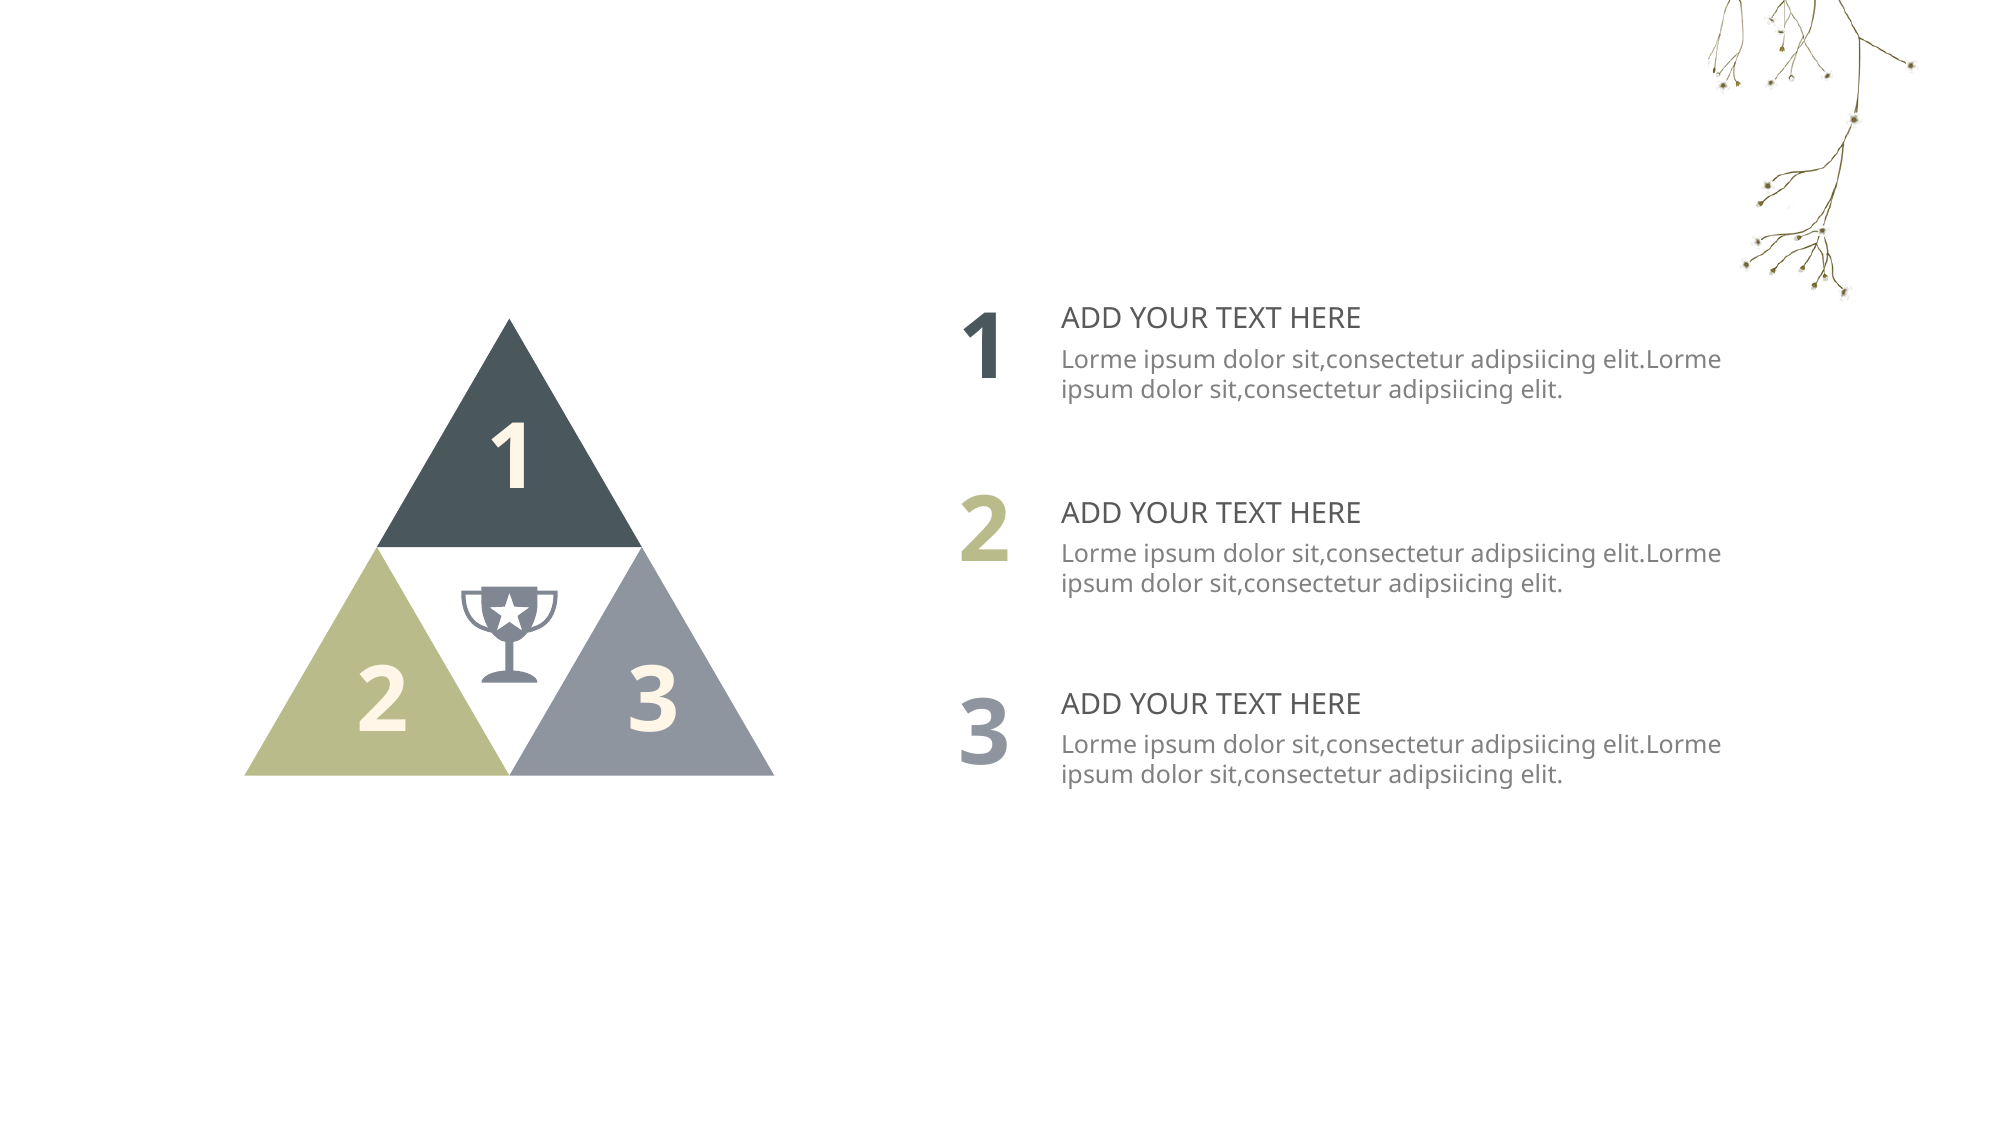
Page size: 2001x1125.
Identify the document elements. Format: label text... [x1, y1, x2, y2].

text_box Lorme ipsum dolor sit,consectetur adipsiicing elit.Lorme ipsum dolor sit,consectetur adipsiicing elit. [1046, 721, 1744, 797]
text_box 1 [943, 292, 1031, 407]
text_box 2 [943, 474, 1031, 589]
text_box ADD YOUR TEXT HERE [1046, 486, 1520, 530]
text_box ADD YOUR TEXT HERE [1046, 292, 1520, 336]
text_box 3 [943, 677, 1031, 792]
picture [1641, 0, 1952, 319]
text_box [244, 318, 775, 776]
text_box ADD YOUR TEXT HERE [1046, 677, 1520, 721]
text_box Lorme ipsum dolor sit,consectetur adipsiicing elit.Lorme ipsum dolor sit,consectetur adipsiicing elit. [1046, 336, 1744, 411]
text_box Lorme ipsum dolor sit,consectetur adipsiicing elit.Lorme ipsum dolor sit,consectetur adipsiicing elit. [1046, 530, 1744, 606]
